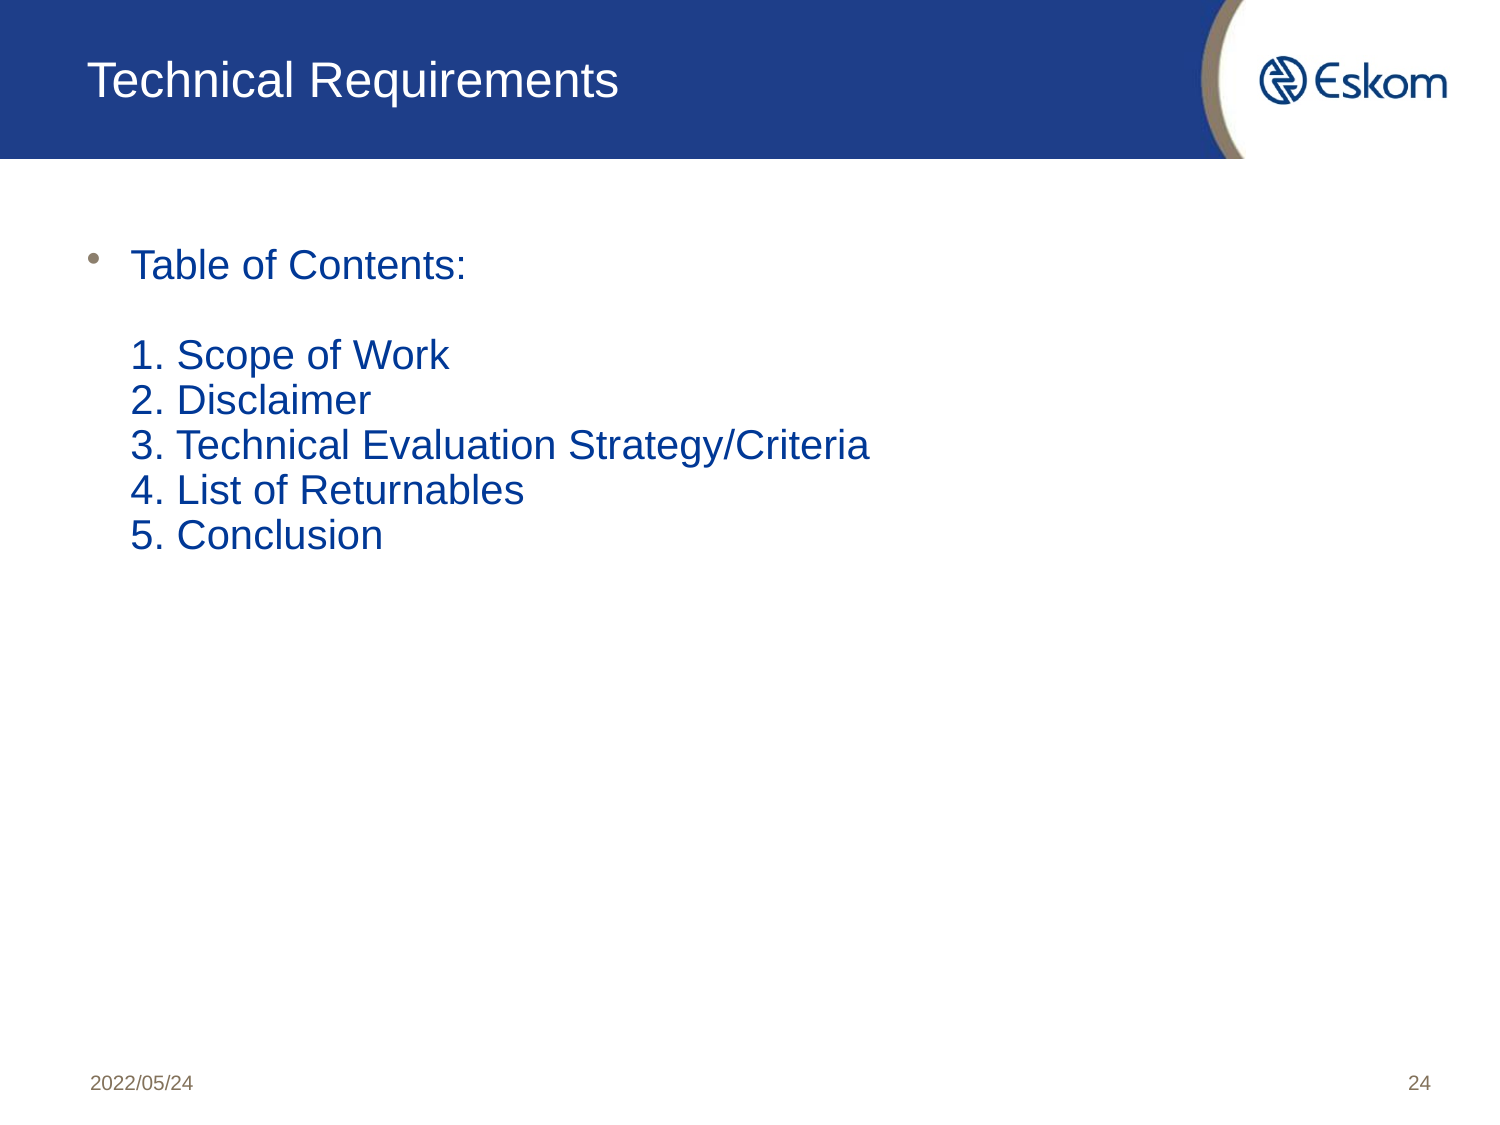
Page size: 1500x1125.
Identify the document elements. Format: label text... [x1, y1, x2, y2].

slide_number 24 [1175, 1058, 1447, 1103]
picture [0, 0, 1246, 159]
picture [1257, 55, 1450, 105]
list Table of Contents: 1. Scope of Work 2. Disclaimer 3. Technical Evaluation Strategy/Criteria 4. List of Returnables 5. Conclusion [71, 235, 1447, 1064]
title Technical Requirements [71, 27, 1142, 137]
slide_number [75, 1058, 361, 1103]
